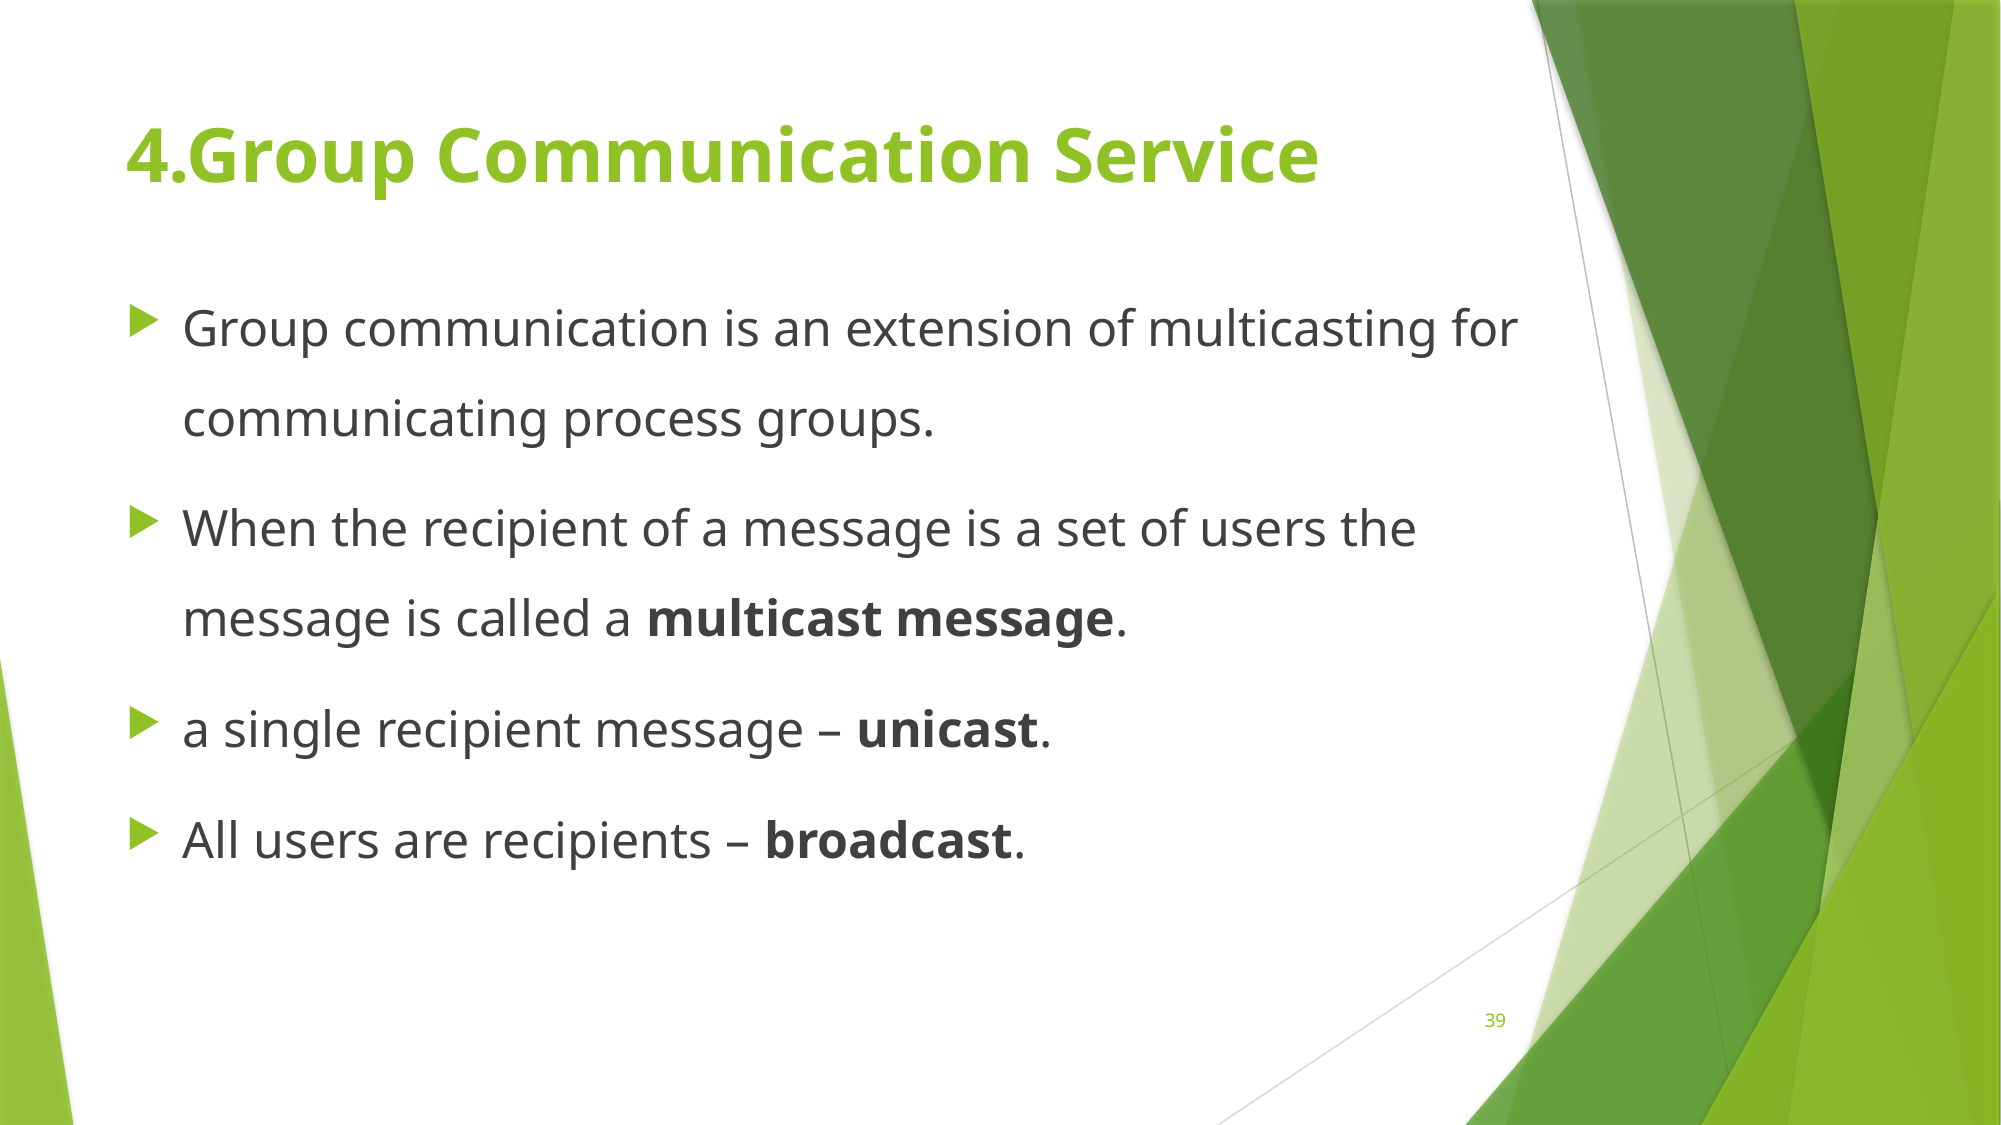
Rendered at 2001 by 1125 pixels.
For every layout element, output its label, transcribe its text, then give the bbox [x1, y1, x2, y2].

slide_number 39 [1409, 991, 1522, 1051]
list Group communication is an extension of multicasting for communicating process groups. When the recipient of a message is a set of users the message is called a multicast message. a single recipient message – unicast. All users are recipients – broadcast. [111, 258, 1646, 1021]
title 4.Group Communication Service [111, 99, 1522, 258]
